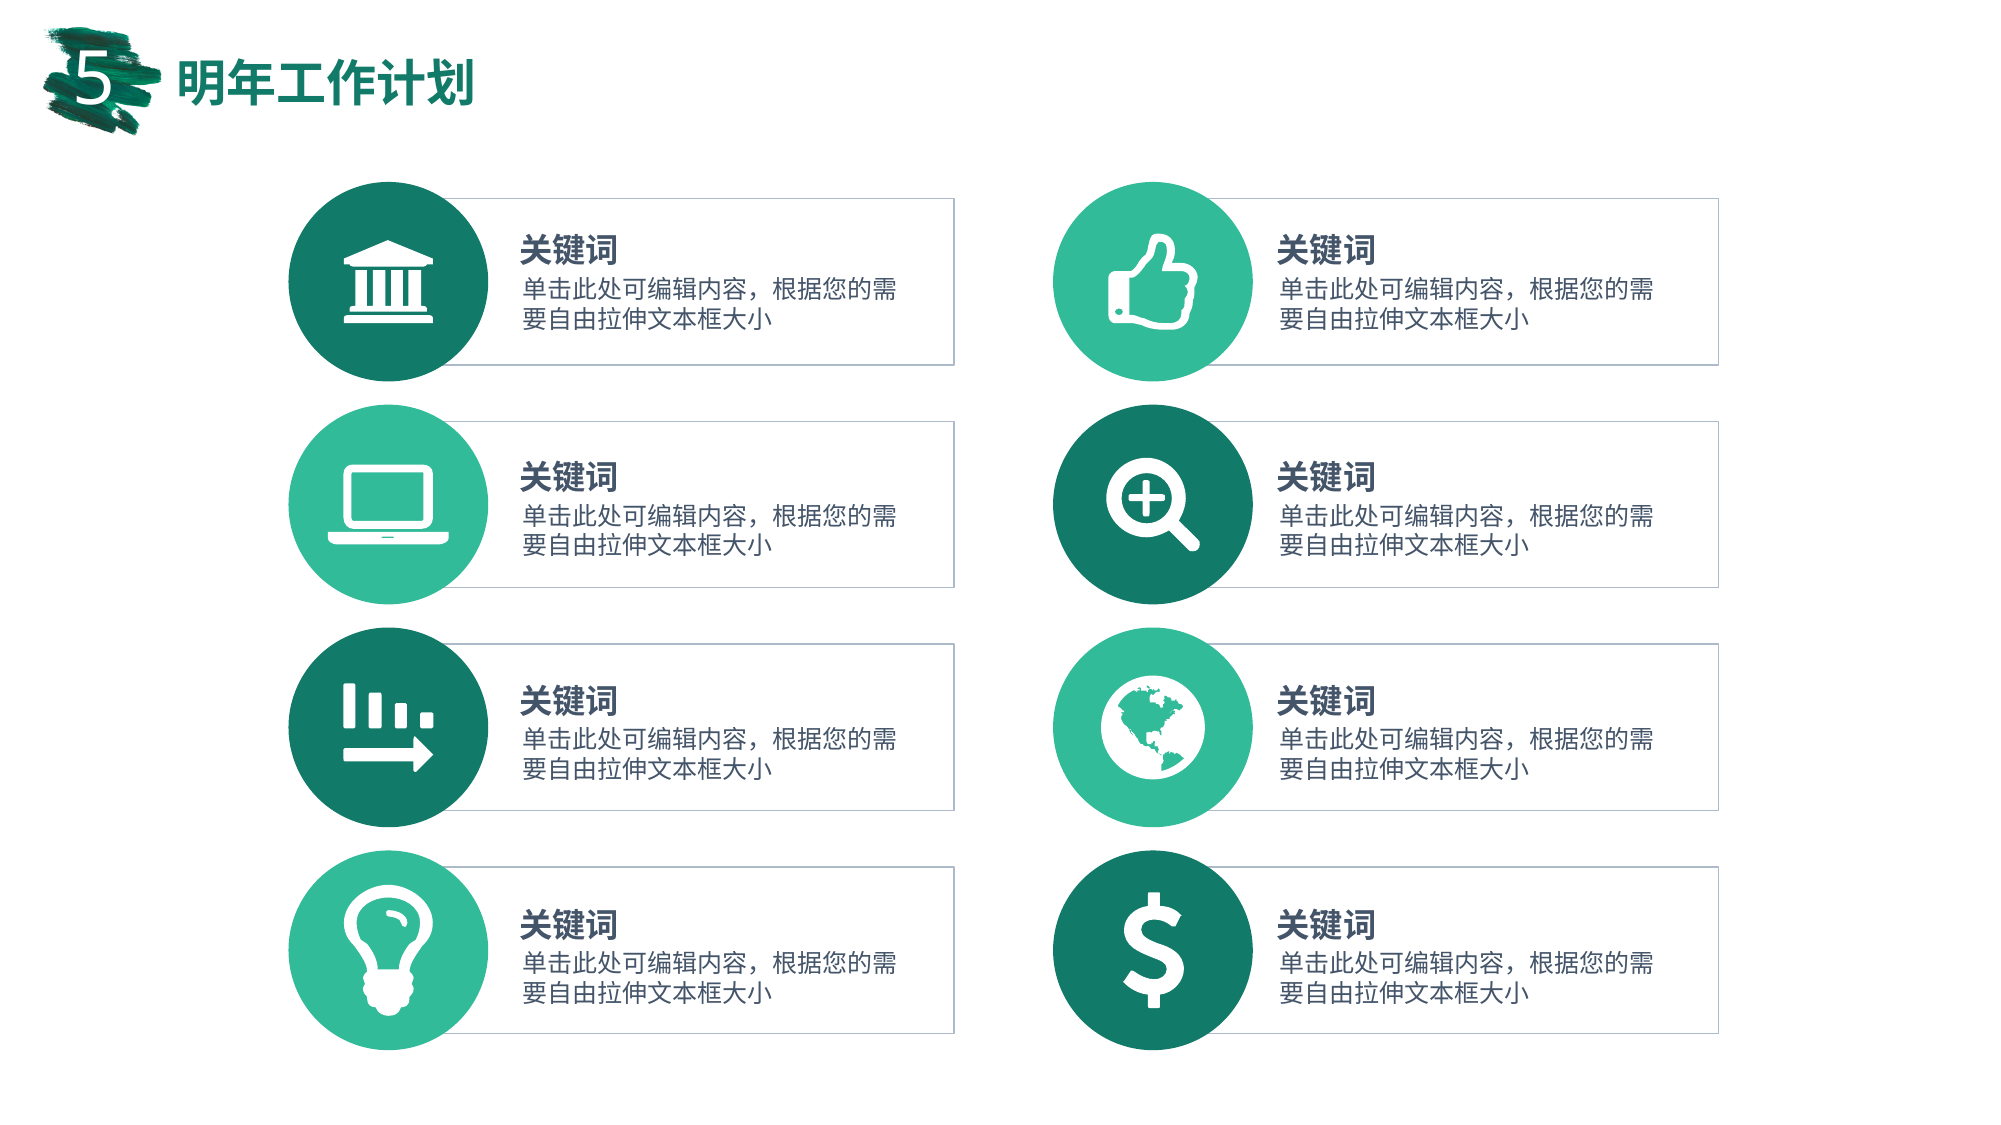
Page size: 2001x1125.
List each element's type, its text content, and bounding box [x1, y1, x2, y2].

text_box [1210, 644, 1719, 811]
text_box [1122, 892, 1184, 1009]
text_box [288, 627, 489, 828]
text_box 关键词 [506, 229, 632, 270]
text_box [1210, 421, 1719, 588]
text_box 单击此处可编辑内容，根据您的需要自由拉伸文本框大小 [1279, 499, 1679, 560]
text_box [1053, 404, 1253, 605]
text_box 关键词 [506, 679, 632, 720]
text_box 明年工作计划 [168, 43, 533, 119]
text_box [368, 692, 382, 729]
text_box [445, 867, 954, 1034]
text_box [343, 315, 433, 324]
text_box 关键词 [1264, 456, 1390, 497]
text_box [445, 198, 954, 365]
text_box [343, 464, 433, 529]
text_box [288, 181, 489, 382]
text_box [394, 703, 407, 729]
text_box 关键词 [506, 903, 632, 944]
text_box [420, 712, 434, 729]
text_box 关键词 [1264, 903, 1390, 944]
text_box [1106, 457, 1200, 552]
text_box [288, 404, 489, 605]
text_box 单击此处可编辑内容，根据您的需要自由拉伸文本框大小 [522, 723, 921, 784]
text_box [1209, 198, 1719, 365]
text_box [343, 240, 433, 267]
text_box [1101, 675, 1205, 780]
text_box 关键词 [1264, 679, 1390, 720]
text_box [445, 421, 954, 588]
text_box [349, 270, 427, 312]
text_box 关键词 [1264, 229, 1390, 270]
text_box [327, 531, 449, 545]
text_box [445, 644, 954, 811]
text_box 单击此处可编辑内容，根据您的需要自由拉伸文本框大小 [522, 273, 921, 334]
text_box 单击此处可编辑内容，根据您的需要自由拉伸文本框大小 [1279, 273, 1679, 334]
text_box [1053, 181, 1253, 382]
text_box [343, 736, 434, 772]
text_box 单击此处可编辑内容，根据您的需要自由拉伸文本框大小 [522, 947, 921, 1008]
text_box [1108, 233, 1198, 330]
text_box [343, 884, 433, 1016]
text_box [1209, 867, 1719, 1034]
text_box 单击此处可编辑内容，根据您的需要自由拉伸文本框大小 [1279, 947, 1679, 1008]
picture [42, 25, 163, 136]
text_box [1053, 850, 1253, 1051]
text_box 关键词 [506, 456, 632, 497]
text_box [288, 850, 489, 1051]
text_box [1053, 627, 1253, 828]
text_box 单击此处可编辑内容，根据您的需要自由拉伸文本框大小 [522, 499, 921, 560]
text_box [343, 683, 356, 729]
text_box 单击此处可编辑内容，根据您的需要自由拉伸文本框大小 [1279, 723, 1679, 784]
